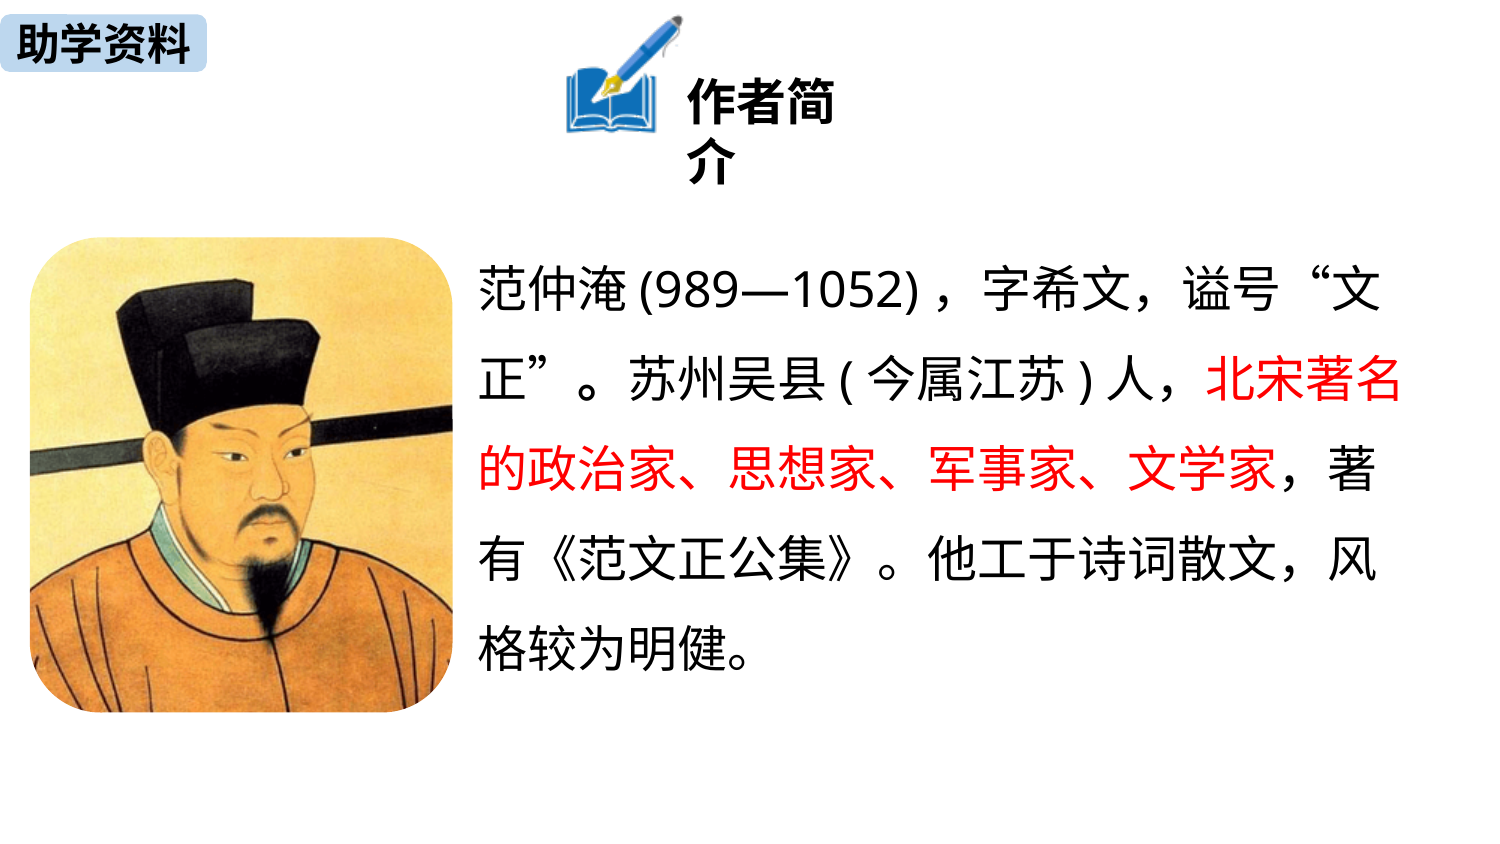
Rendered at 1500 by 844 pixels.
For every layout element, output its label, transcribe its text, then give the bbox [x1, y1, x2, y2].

picture [29, 237, 453, 713]
text_box 作者简介 [689, 61, 902, 141]
text_box 范仲淹(989—1052)，字希文，谥号“文正”。苏州吴县(今属江苏)人，北宋著名的政治家、思想家、军事家、文学家，著有《范文正公集》。他工于诗词散文，风格较为明健。 [466, 222, 1439, 684]
text_box 助学资料 [0, 13, 208, 73]
picture [556, 12, 689, 141]
